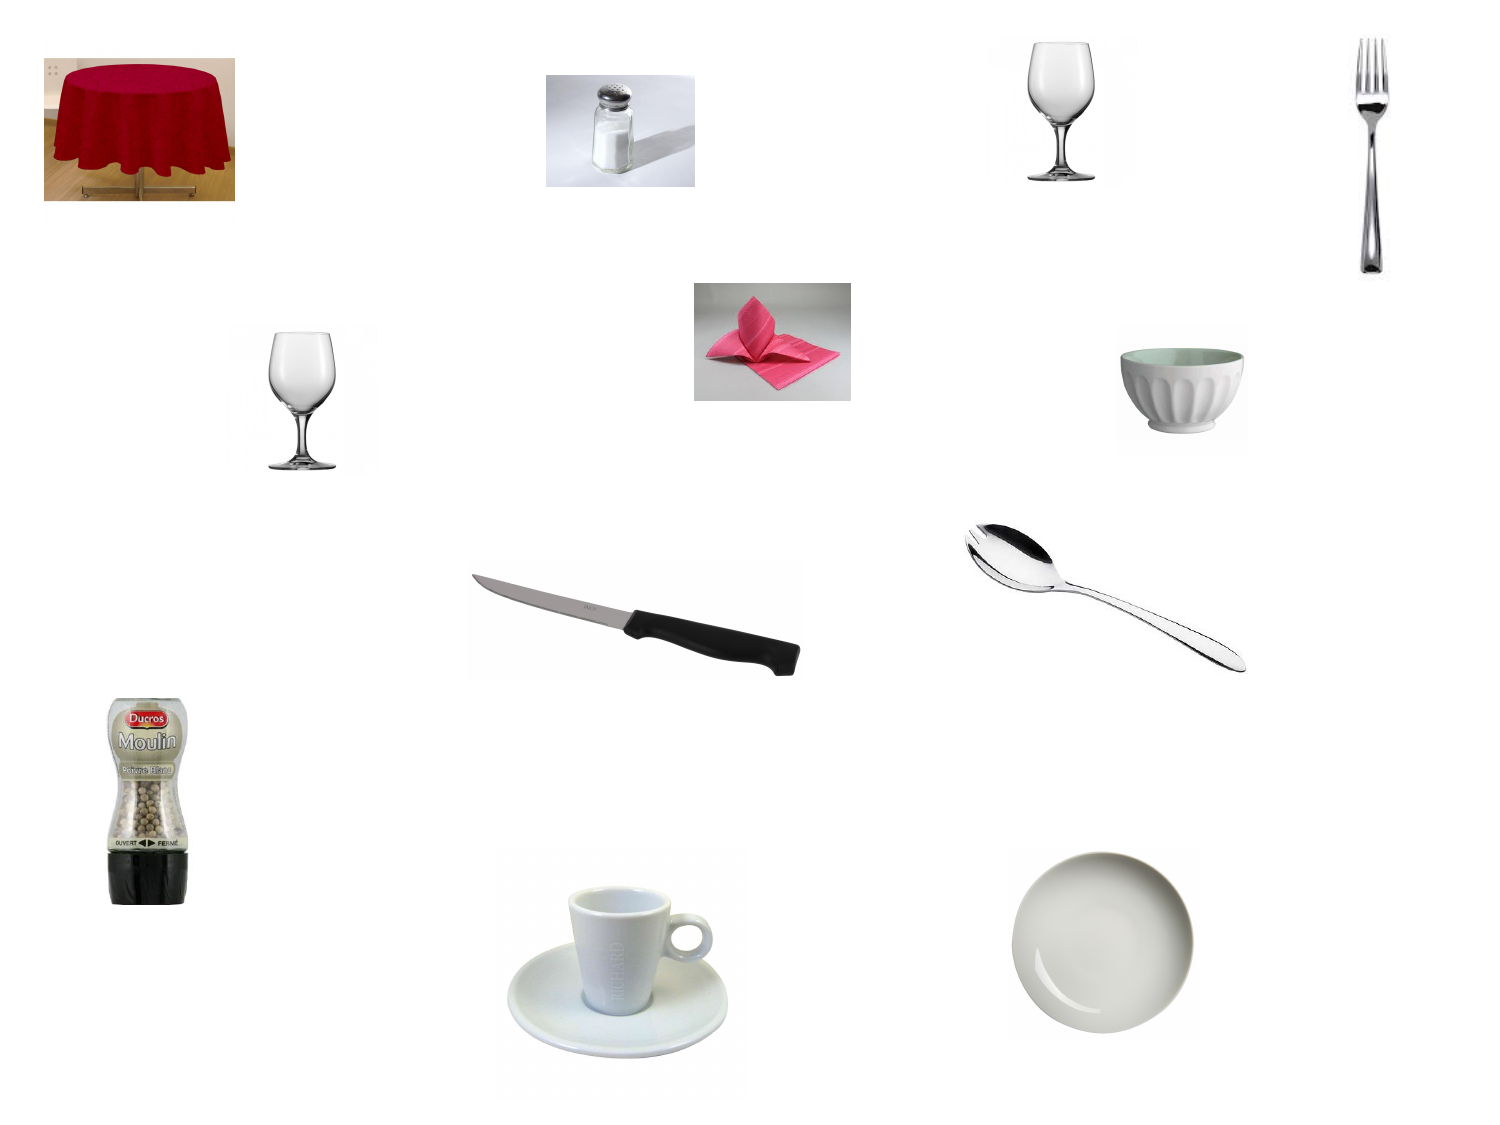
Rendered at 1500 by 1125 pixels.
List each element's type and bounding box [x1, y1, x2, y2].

picture [962, 491, 1248, 705]
picture [694, 283, 851, 402]
picture [546, 75, 695, 187]
picture [44, 34, 236, 225]
picture [986, 35, 1138, 187]
picture [1198, 24, 1500, 285]
picture [227, 325, 378, 477]
picture [44, 698, 251, 905]
picture [1115, 325, 1248, 457]
picture [466, 560, 806, 681]
picture [495, 847, 749, 1101]
picture [1007, 847, 1199, 1039]
